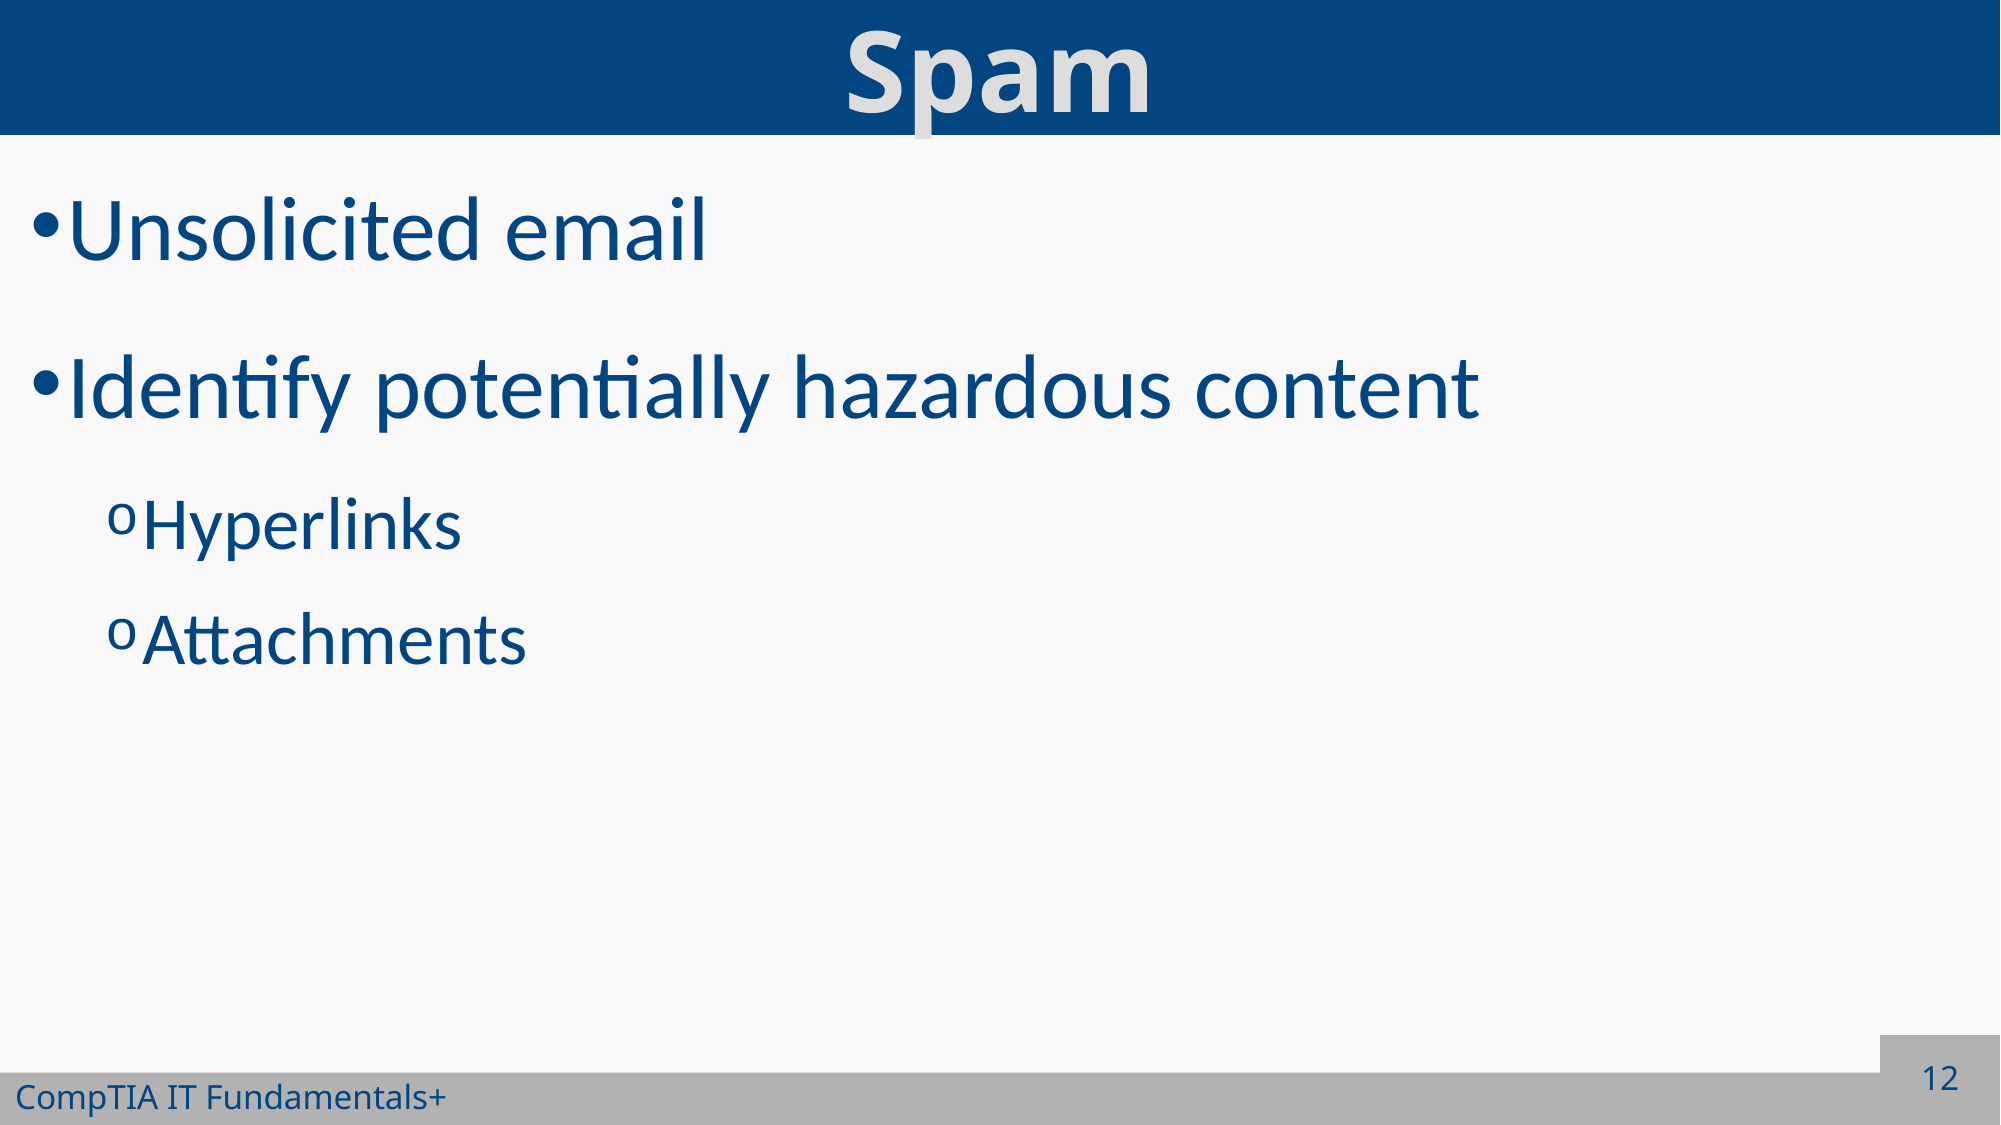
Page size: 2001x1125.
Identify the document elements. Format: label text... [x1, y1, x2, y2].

slide_number 12 [1880, 1035, 2000, 1125]
list Unsolicited email Identify potentially hazardous content Hyperlinks Attachments [15, 149, 1980, 1065]
title Spam [0, 0, 2000, 135]
footer CompTIA IT Fundamentals+ [0, 1072, 1880, 1125]
